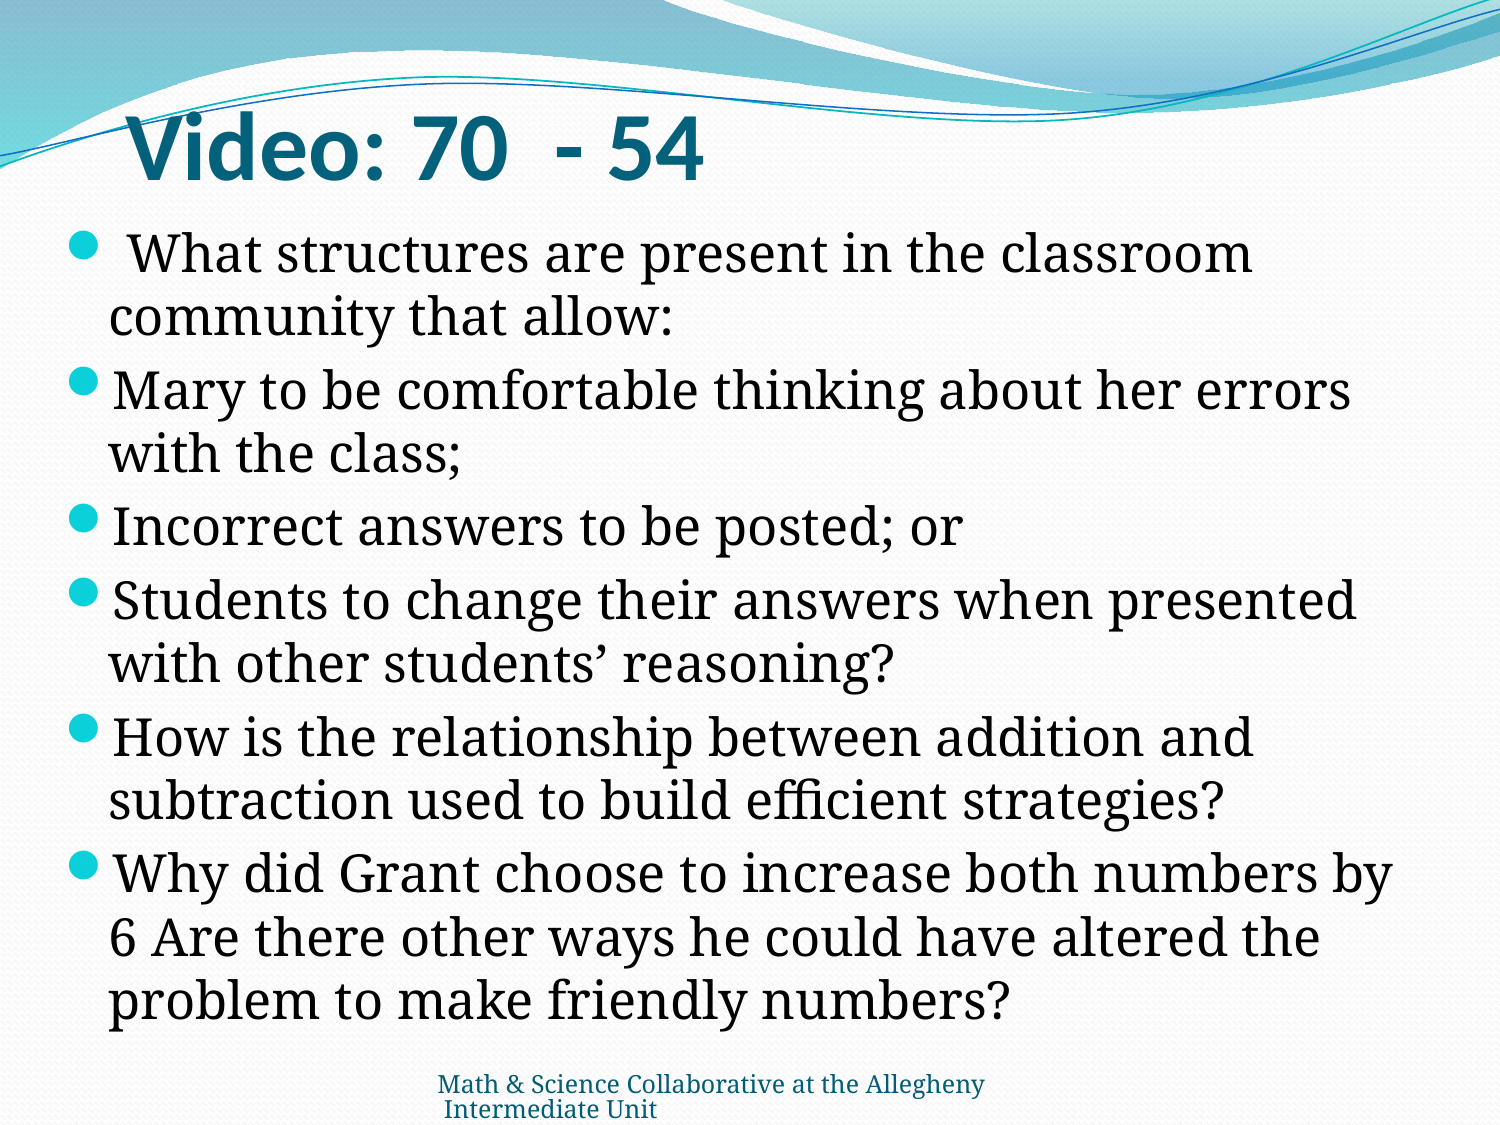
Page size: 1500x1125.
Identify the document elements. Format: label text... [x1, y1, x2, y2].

footer Math & Science Collaborative at the Allegheny Intermediate Unit [437, 1042, 988, 1103]
list What structures are present in the classroom community that allow: Mary to be comfortable thinking about her errors with the class; Incorrect answers to be posted; or Students to change their answers when presented with other students’ reasoning? How is the relationship between addition and subtraction used to build efficient strategies? Why did Grant choose to increase both numbers by 6 Are there other ways he could have altered the problem to make friendly numbers? [50, 212, 1425, 1038]
title Video: 70 - 54 [125, 75, 1475, 200]
